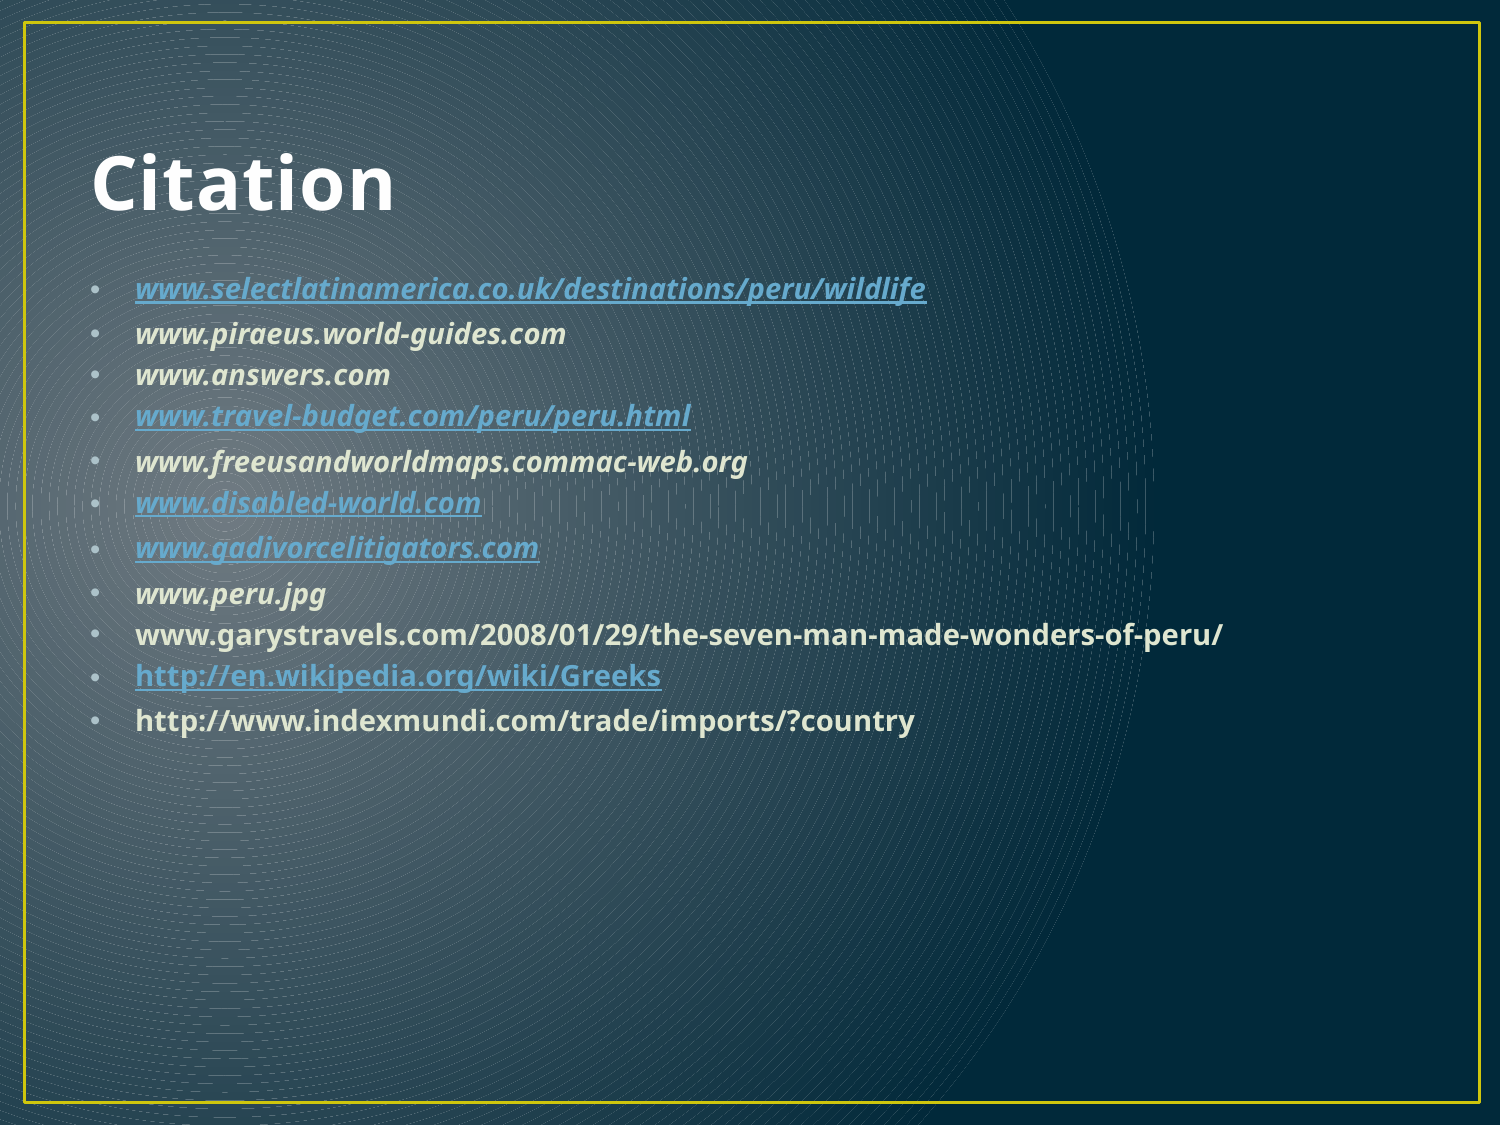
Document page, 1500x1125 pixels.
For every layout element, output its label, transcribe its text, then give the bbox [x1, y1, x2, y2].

list www.selectlatinamerica.co.uk/destinations/peru/wildlife www.piraeus.world-guides.com www.answers.com www.travel-budget.com/peru/peru.html www.freeusandworldmaps.commac-web.org www.disabled-world.com www.gadivorcelitigators.com www.peru.jpg www.garystravels.com/2008/01/29/the-seven-man-made-wonders-of-peru/ http://en.wikipedia.org/wiki/Greeks http://www.indexmundi.com/trade/imports/?country [75, 262, 1425, 1005]
title Citation [75, 45, 1425, 233]
